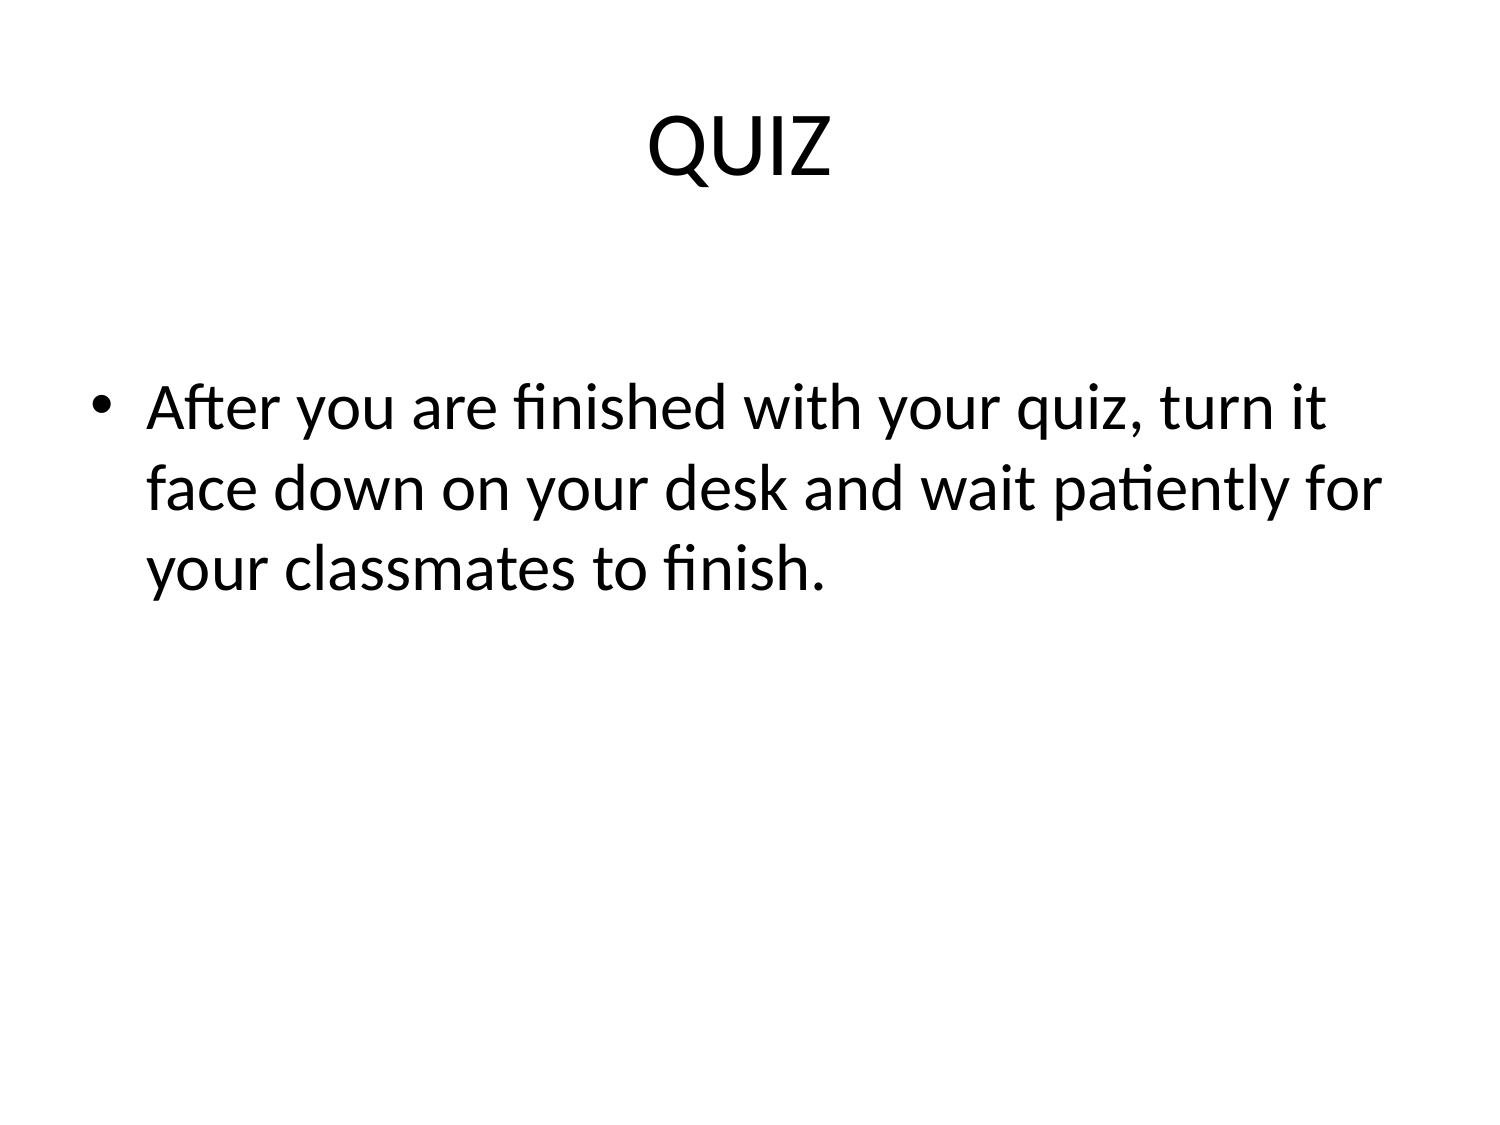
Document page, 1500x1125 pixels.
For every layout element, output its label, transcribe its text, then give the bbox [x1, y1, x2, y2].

title QUIZ [75, 45, 1425, 233]
list After you are finished with your quiz, turn it face down on your desk and wait patiently for your classmates to finish. [75, 262, 1425, 1005]
